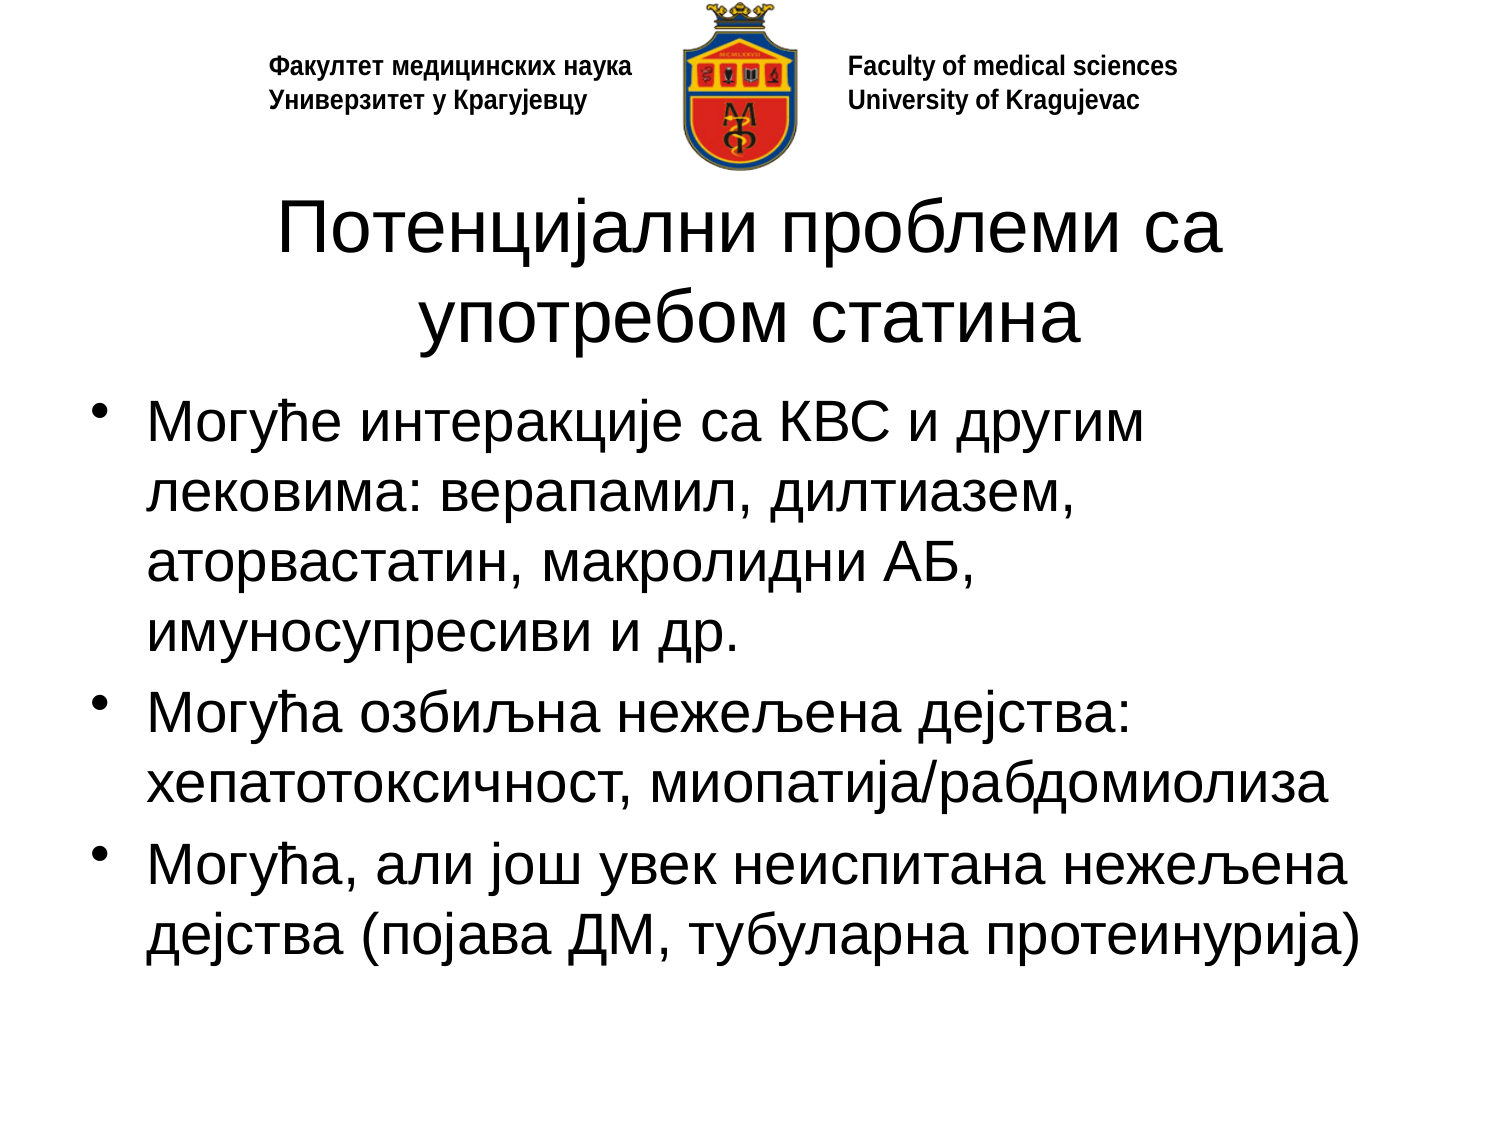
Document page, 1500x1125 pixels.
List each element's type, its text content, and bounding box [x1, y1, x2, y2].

title Пoтенцијални проблеми са употребом статина [74, 173, 1426, 362]
list Могуће интеракције са КВС и другим лековима: верапамил, дилтиазем, аторвастатин, макролидни АБ, имуносупресиви и др. Могућа озбиљна нежељена дејства: хепатотоксичност, миопатија/рабдомиолиза Могућа, али још увек неиспитана нежељена дејства (појава ДМ, тубуларна протеинурија) [74, 374, 1400, 1118]
